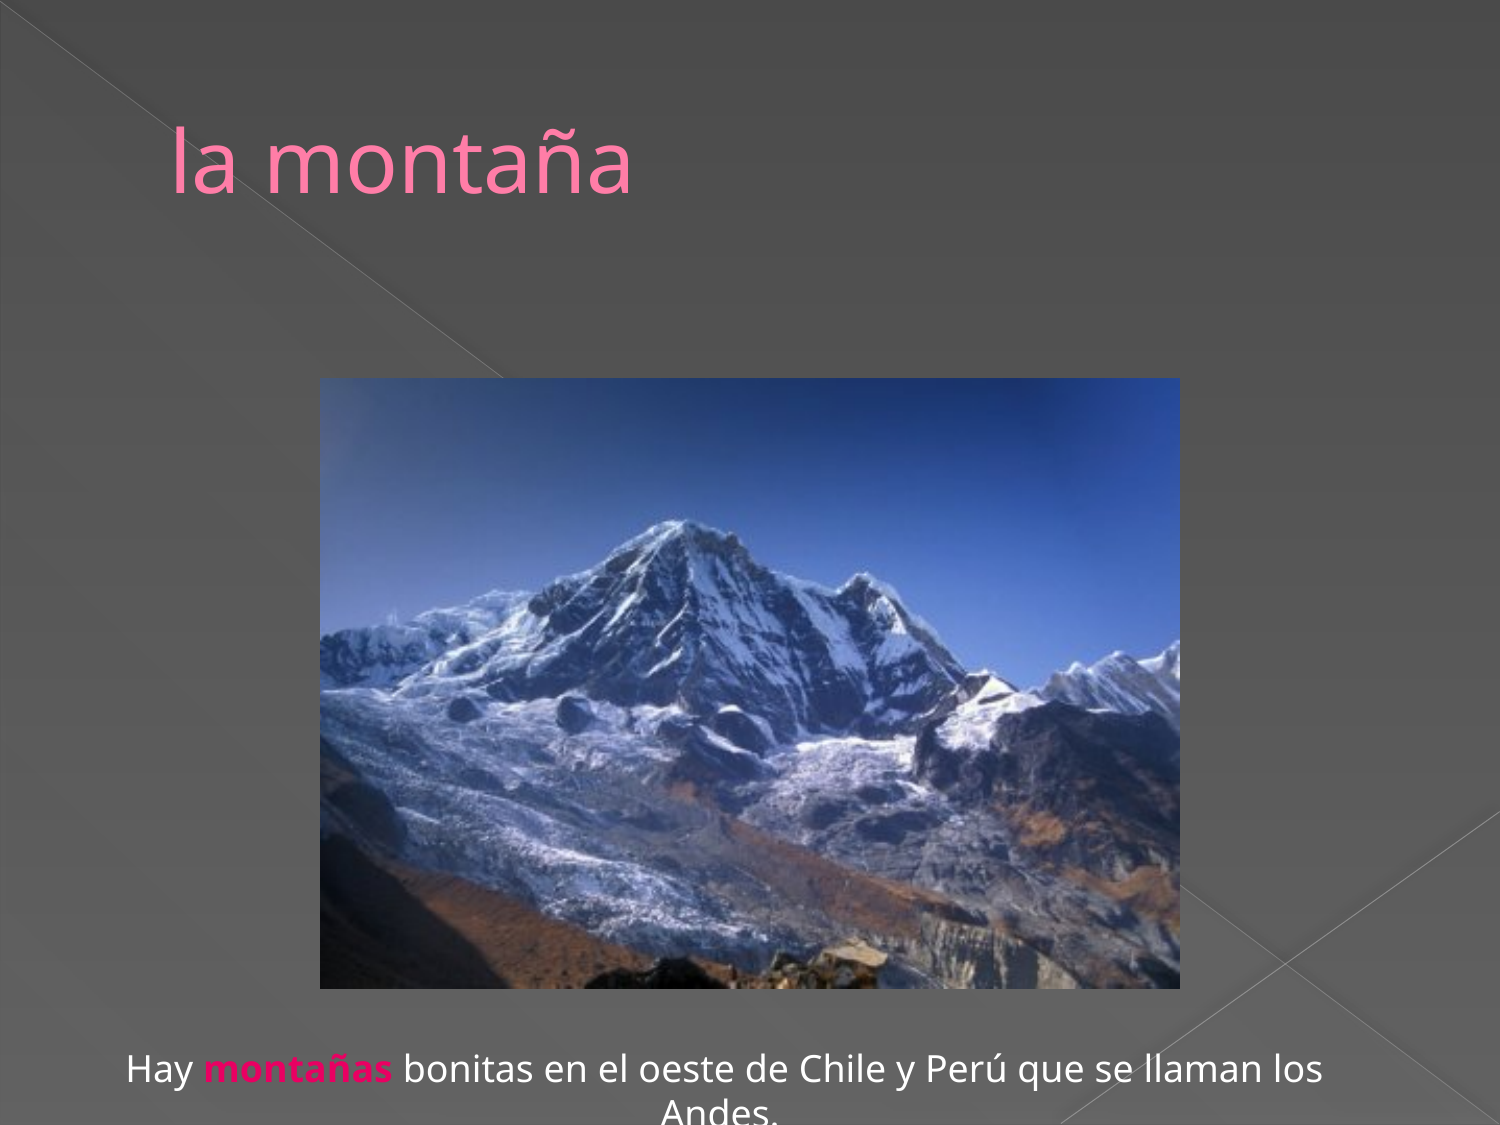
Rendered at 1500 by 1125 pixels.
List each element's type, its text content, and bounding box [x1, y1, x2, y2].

title la montaña [75, 43, 1425, 274]
text_box Hay montañas bonitas en el oeste de Chile y Perú que se llaman los Andes. [75, 1037, 1375, 1125]
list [320, 378, 1180, 990]
